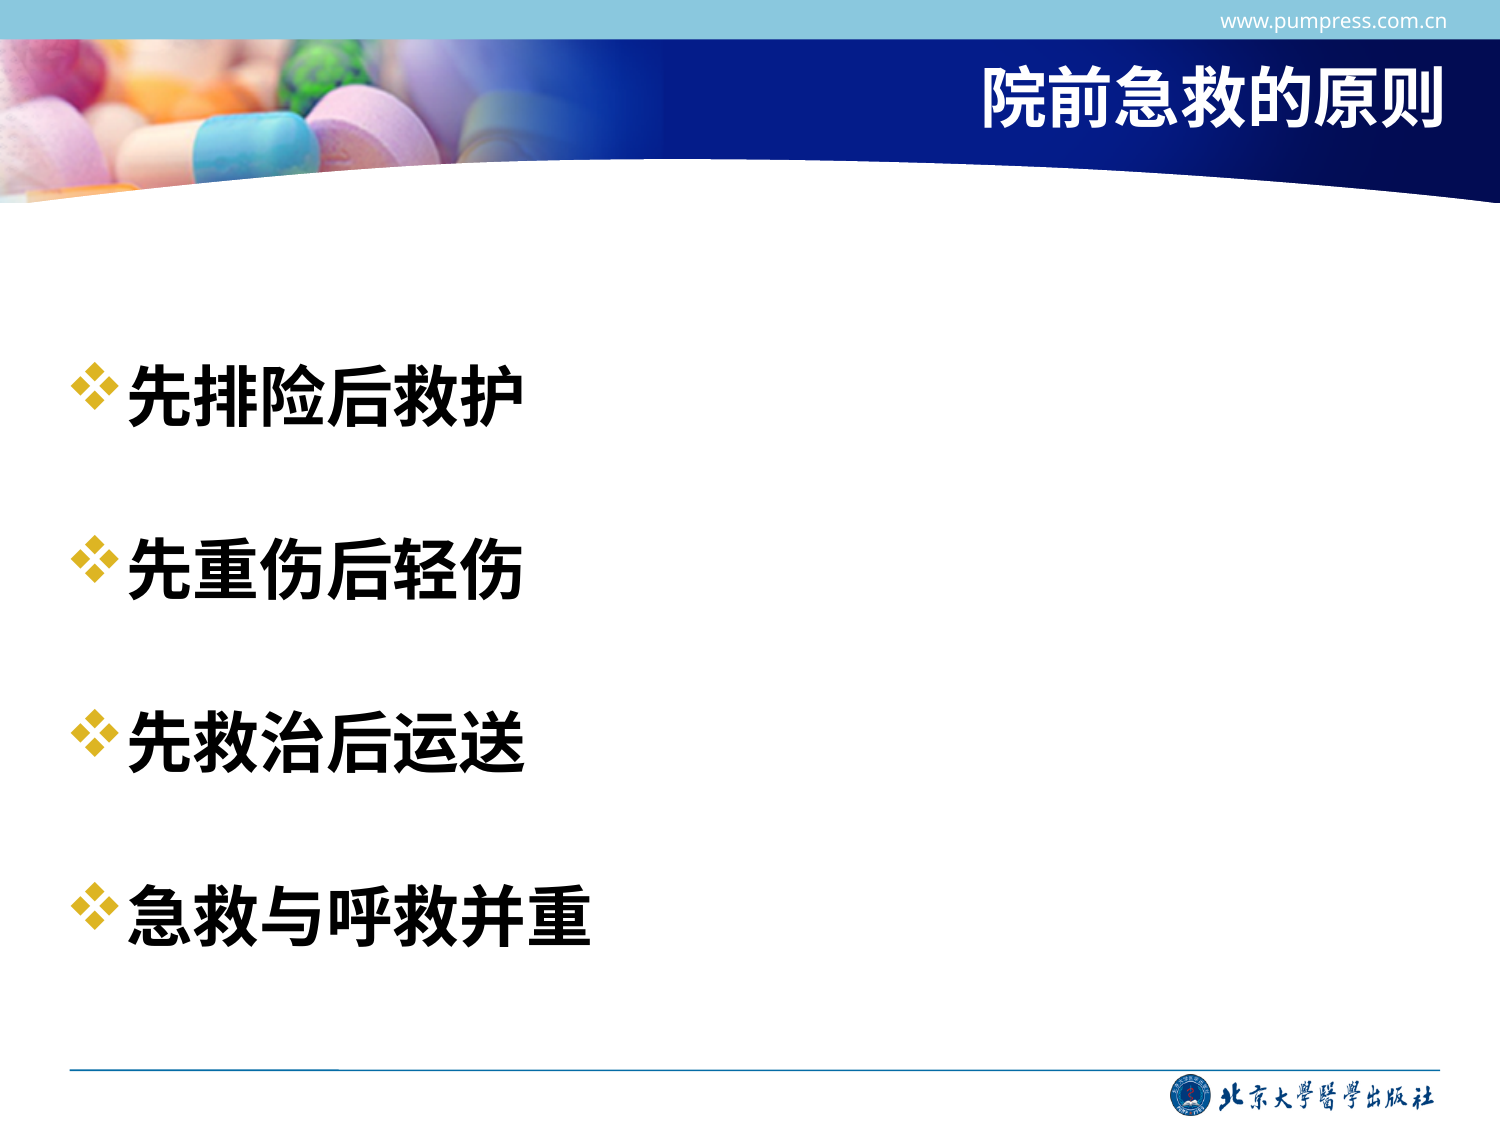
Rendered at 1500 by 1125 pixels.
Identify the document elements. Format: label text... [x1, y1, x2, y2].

list 先排险后救护 先重伤后轻伤 先救治后运送 急救与呼救并重 [50, 267, 1463, 1025]
slide_number www.pumpress.com.cn [1024, 0, 1463, 38]
picture [1170, 1074, 1436, 1118]
picture [0, 40, 1500, 203]
title 院前急救的原则 [137, 50, 1463, 143]
